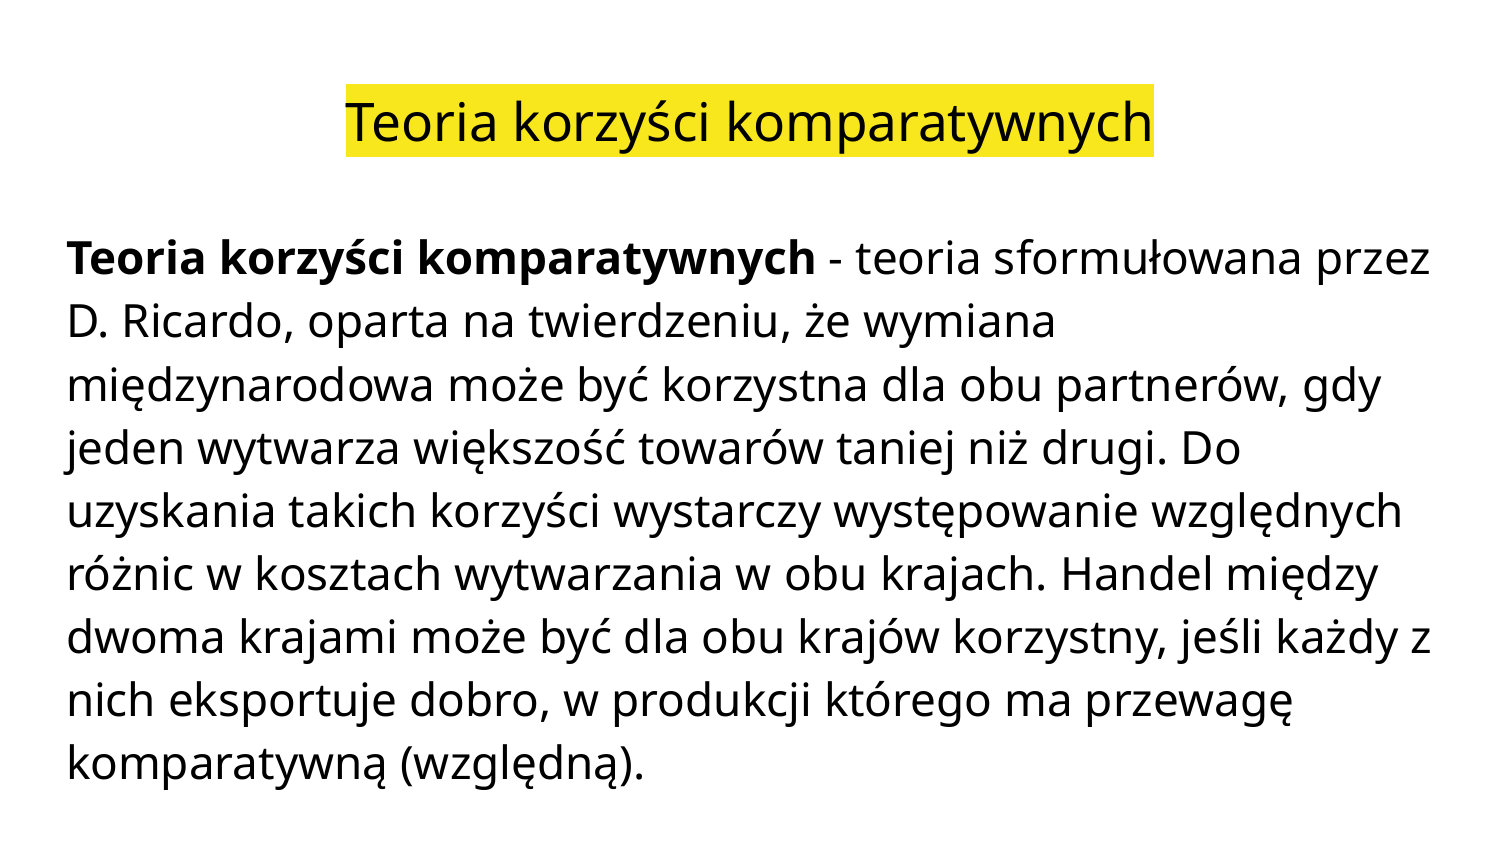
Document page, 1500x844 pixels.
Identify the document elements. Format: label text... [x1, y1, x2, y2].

title Teoria korzyści komparatywnych [51, 72, 1449, 167]
list Teoria korzyści komparatywnych - teoria sformułowana przez D. Ricardo, oparta na twierdzeniu, że wymiana międzynarodowa może być korzystna dla obu partnerów, gdy jeden wytwarza większość towarów taniej niż drugi. Do uzyskania takich korzyści wystarczy występowanie względnych różnic w kosztach wytwarzania w obu krajach. Handel między dwoma krajami może być dla obu krajów korzystny, jeśli każdy z nich eksportuje dobro, w produkcji którego ma przewagę komparatywną (względną). [51, 205, 1449, 815]
